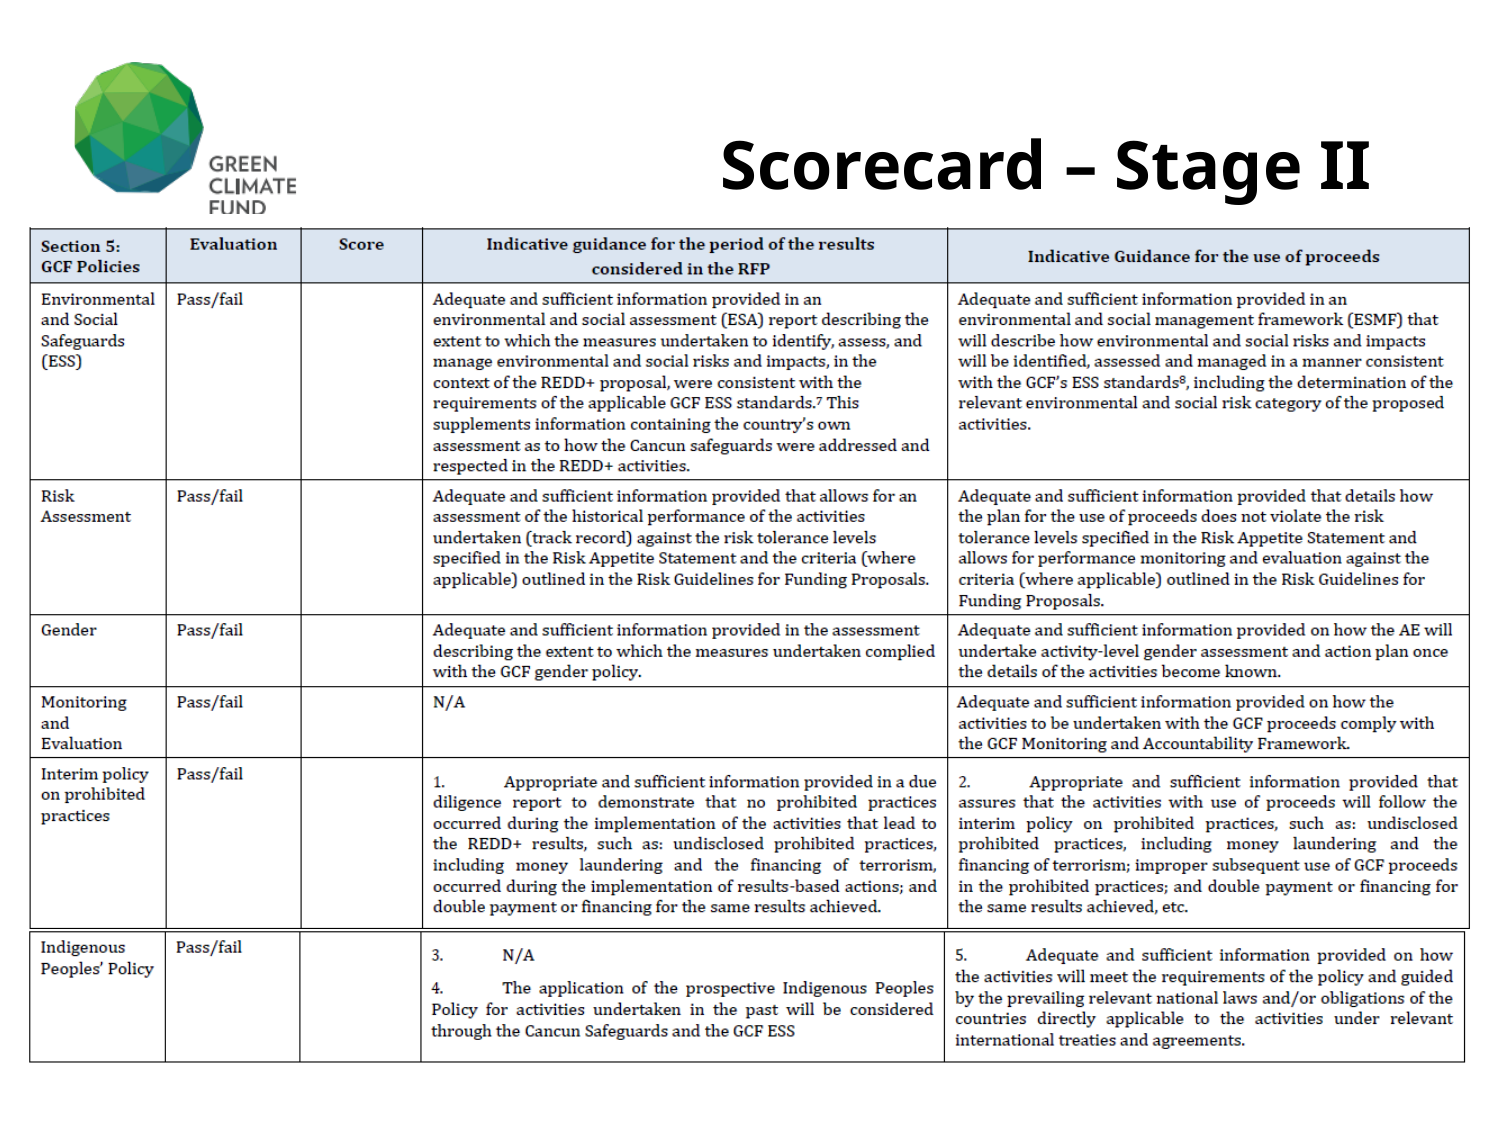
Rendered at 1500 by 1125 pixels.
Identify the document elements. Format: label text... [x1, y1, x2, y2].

picture [24, 215, 1478, 1082]
text_box Scorecard – Stage II [338, 115, 1388, 214]
